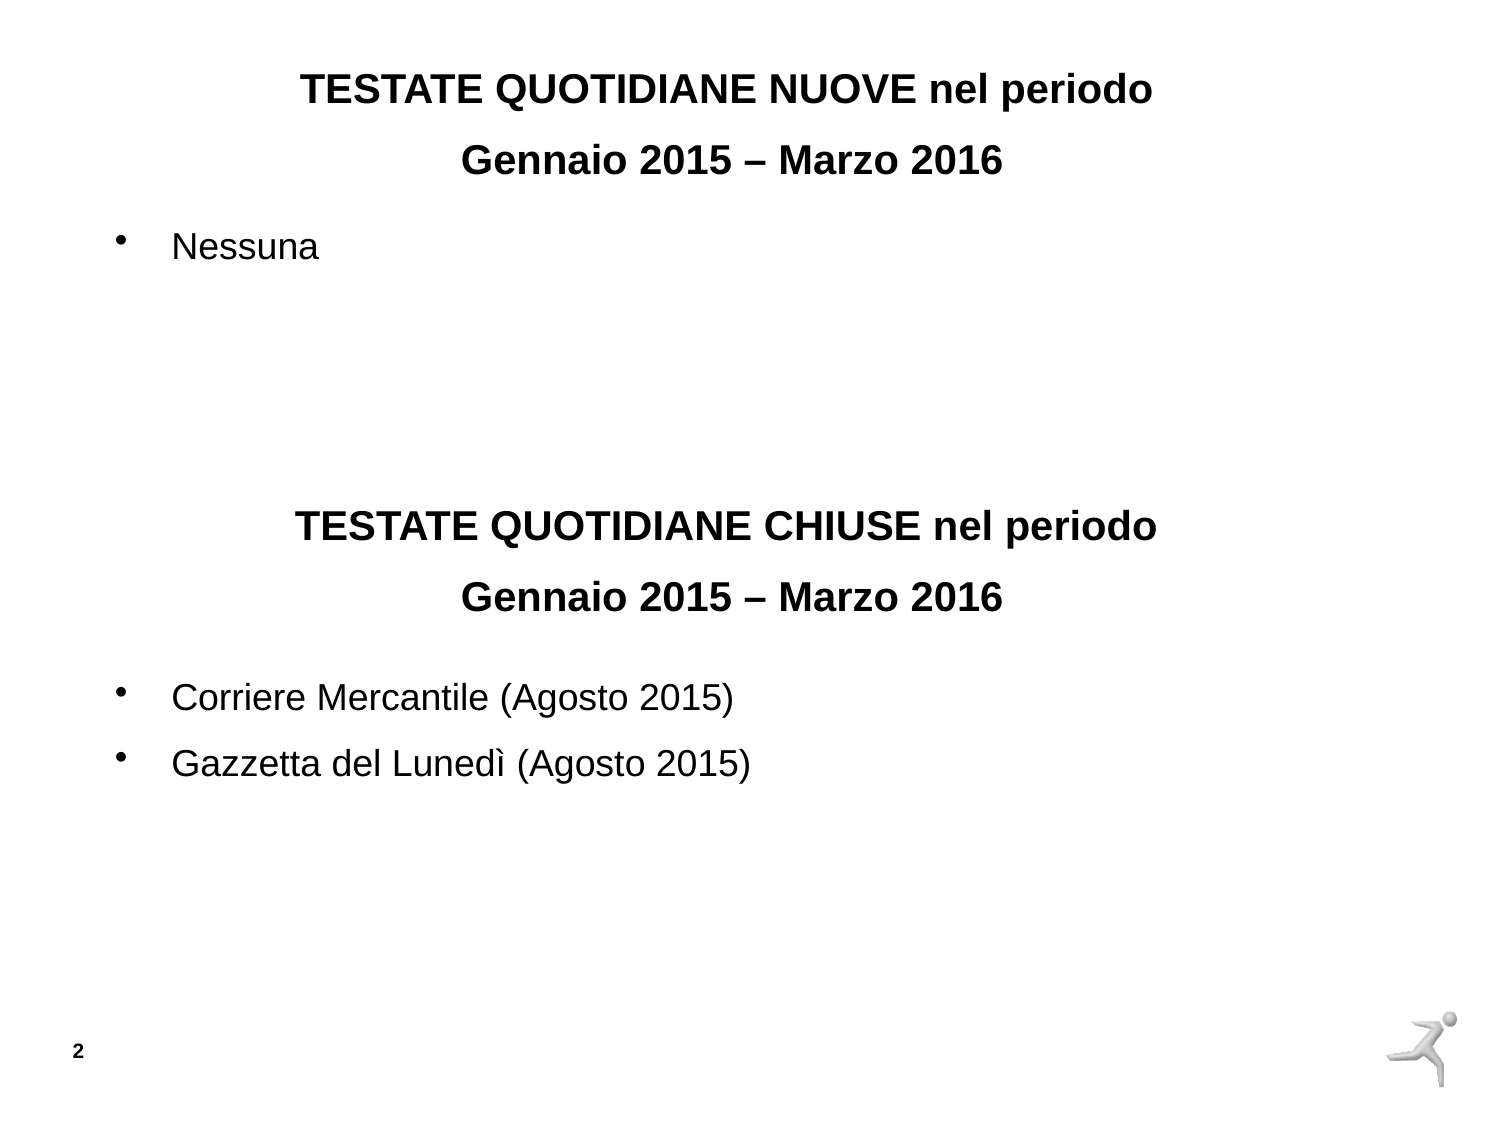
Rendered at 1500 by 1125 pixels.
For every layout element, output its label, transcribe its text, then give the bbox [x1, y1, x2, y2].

text_box TESTATE QUOTIDIANE CHIUSE nel periodo Gennaio 2015 – Marzo 2016 [35, 491, 1430, 628]
text_box Nessuna [100, 219, 1412, 421]
text_box TESTATE QUOTIDIANE NUOVE nel periodo Gennaio 2015 – Marzo 2016 [35, 54, 1430, 191]
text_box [99, 526, 1306, 551]
text_box Corriere Mercantile (Agosto 2015) Gazzetta del Lunedì (Agosto 2015) [100, 671, 1412, 953]
picture [1366, 990, 1476, 1109]
